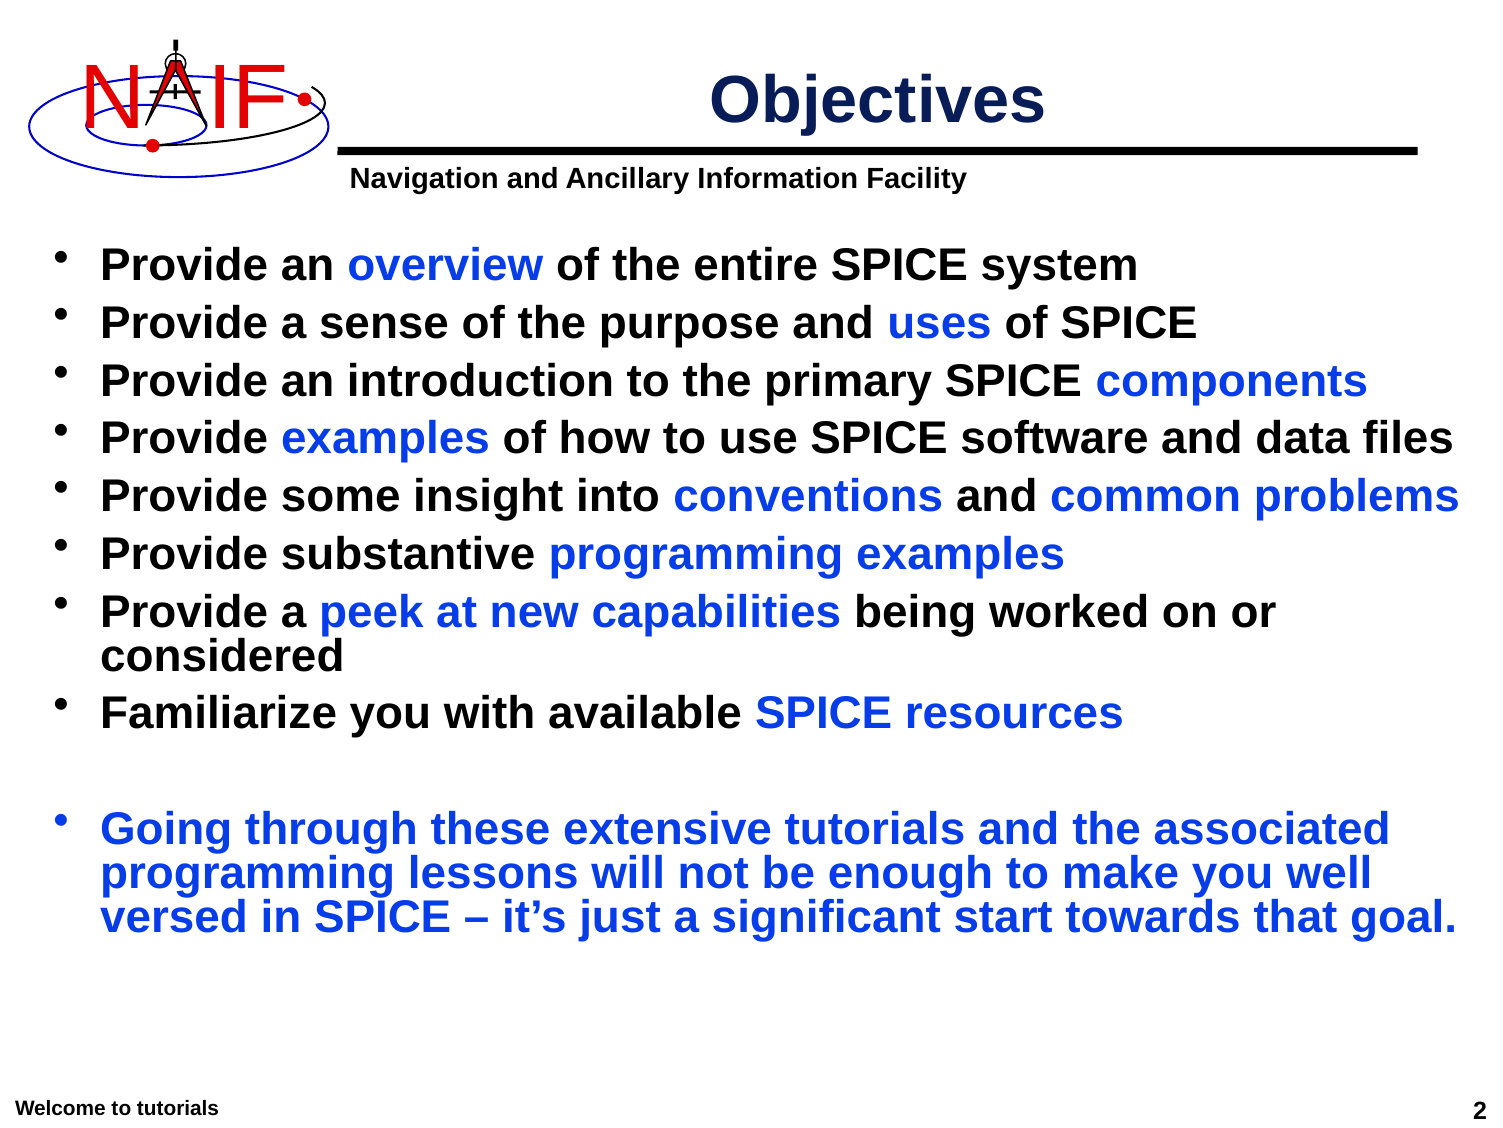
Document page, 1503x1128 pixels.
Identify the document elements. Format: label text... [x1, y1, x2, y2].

footer Welcome to tutorials [0, 1086, 476, 1128]
slide_number 2 [1189, 1086, 1503, 1128]
list Provide an overview of the entire SPICE system Provide a sense of the purpose and uses of SPICE Provide an introduction to the primary SPICE components Provide examples of how to use SPICE software and data files Provide some insight into conventions and common problems Provide substantive programming examples Provide a peek at new capabilities being worked on or considered Familiarize you with available SPICE resources Going through these extensive tutorials and the associated programming lessons will not be enough to make you well versed in SPICE – it’s just a significant start towards that goal. [38, 237, 1479, 1040]
title Objectives [696, 61, 1060, 144]
